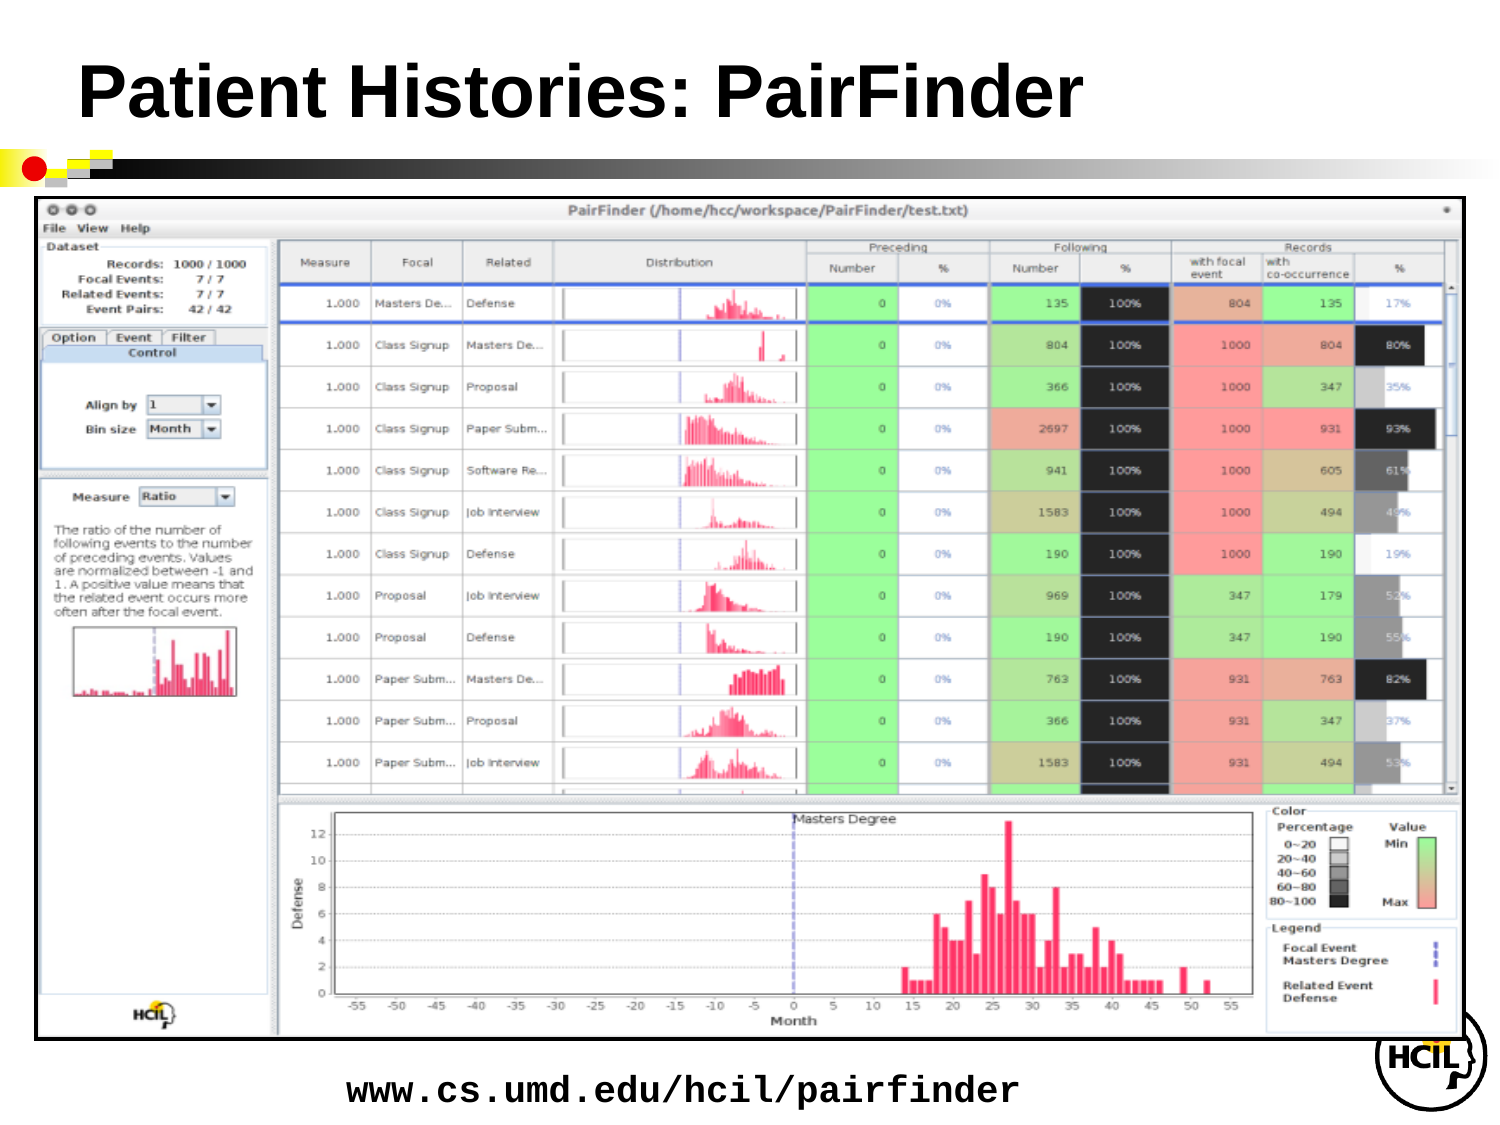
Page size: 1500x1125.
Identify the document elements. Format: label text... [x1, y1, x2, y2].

text_box www.cs.umd.edu/hcil/pairfinder [4, 1012, 1363, 1125]
picture [37, 198, 1463, 1038]
picture [1374, 999, 1488, 1112]
title Patient Histories: PairFinder [62, 24, 1500, 151]
